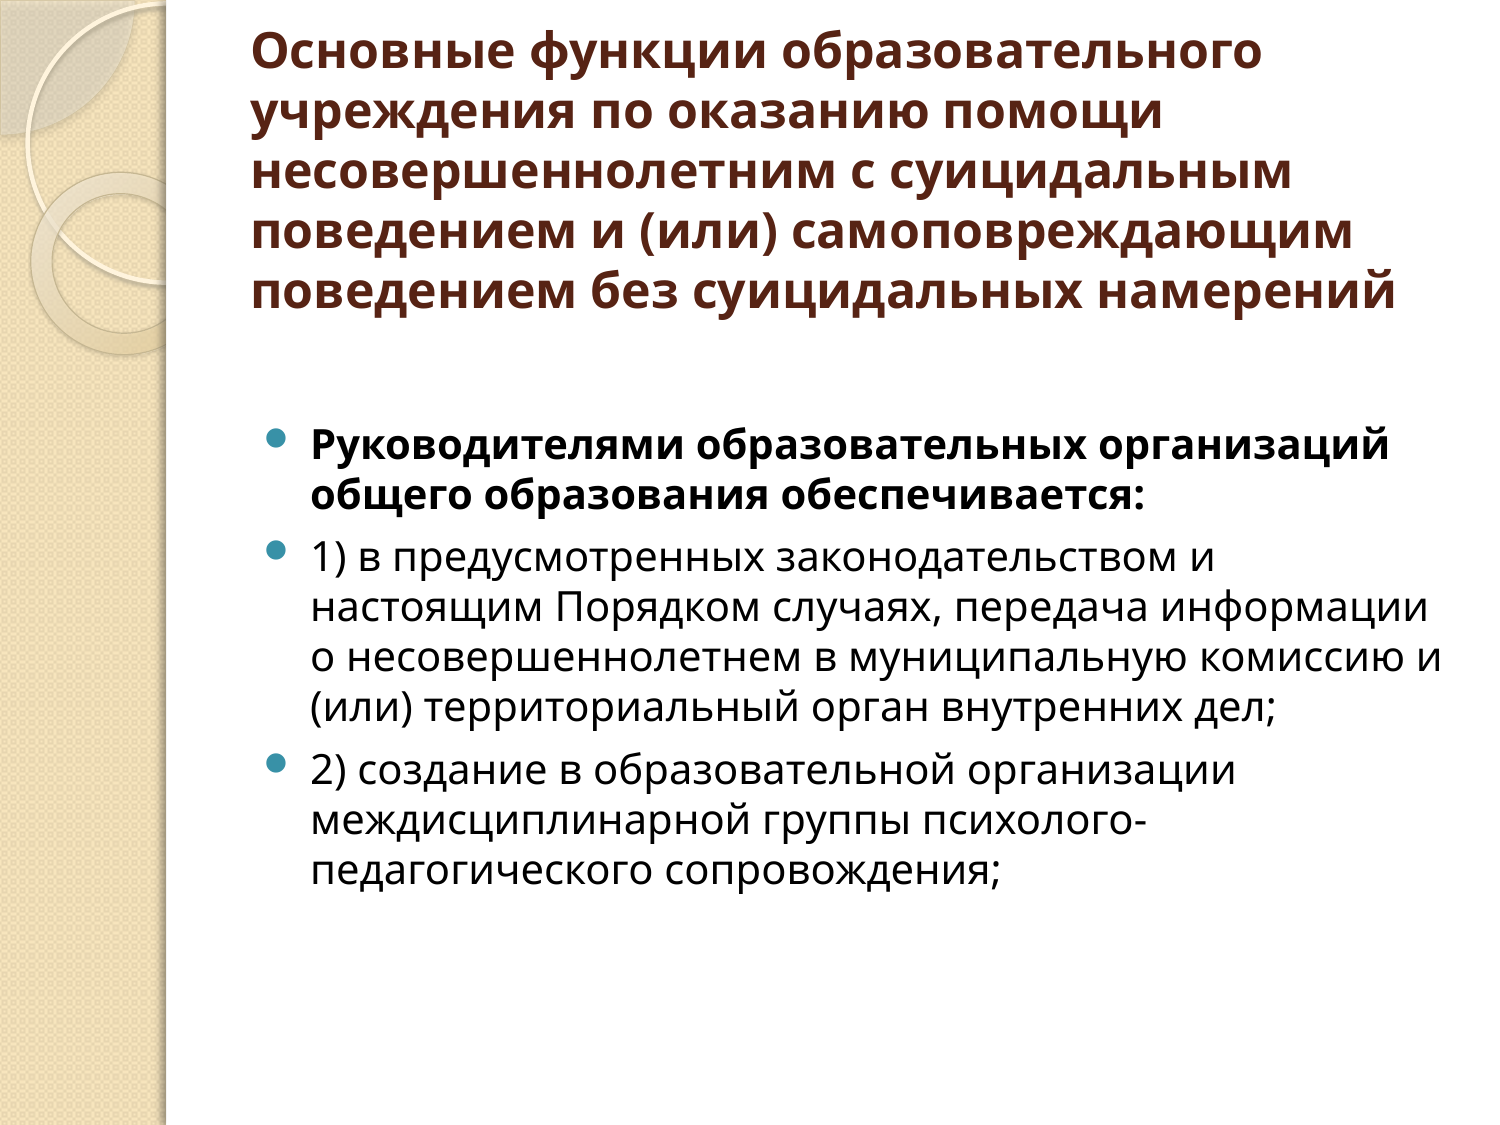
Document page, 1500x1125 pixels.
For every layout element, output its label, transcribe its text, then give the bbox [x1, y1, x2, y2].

title Основные функции образовательного учреждения по оказанию помощи несовершеннолетним с суицидальным поведением и (или) самоповреждающим поведением без суицидальных намерений [235, 105, 1466, 233]
list Руководителями образовательных организаций общего образования обеспечивается: 1) в предусмотренных законодательством и настоящим Порядком случаях, передача информации о несовершеннолетнем в муниципальную комиссию и (или) территориальный орган внутренних дел; 2) создание в образовательной организации междисциплинарной группы психолого-педагогического сопровождения; [235, 410, 1466, 1025]
